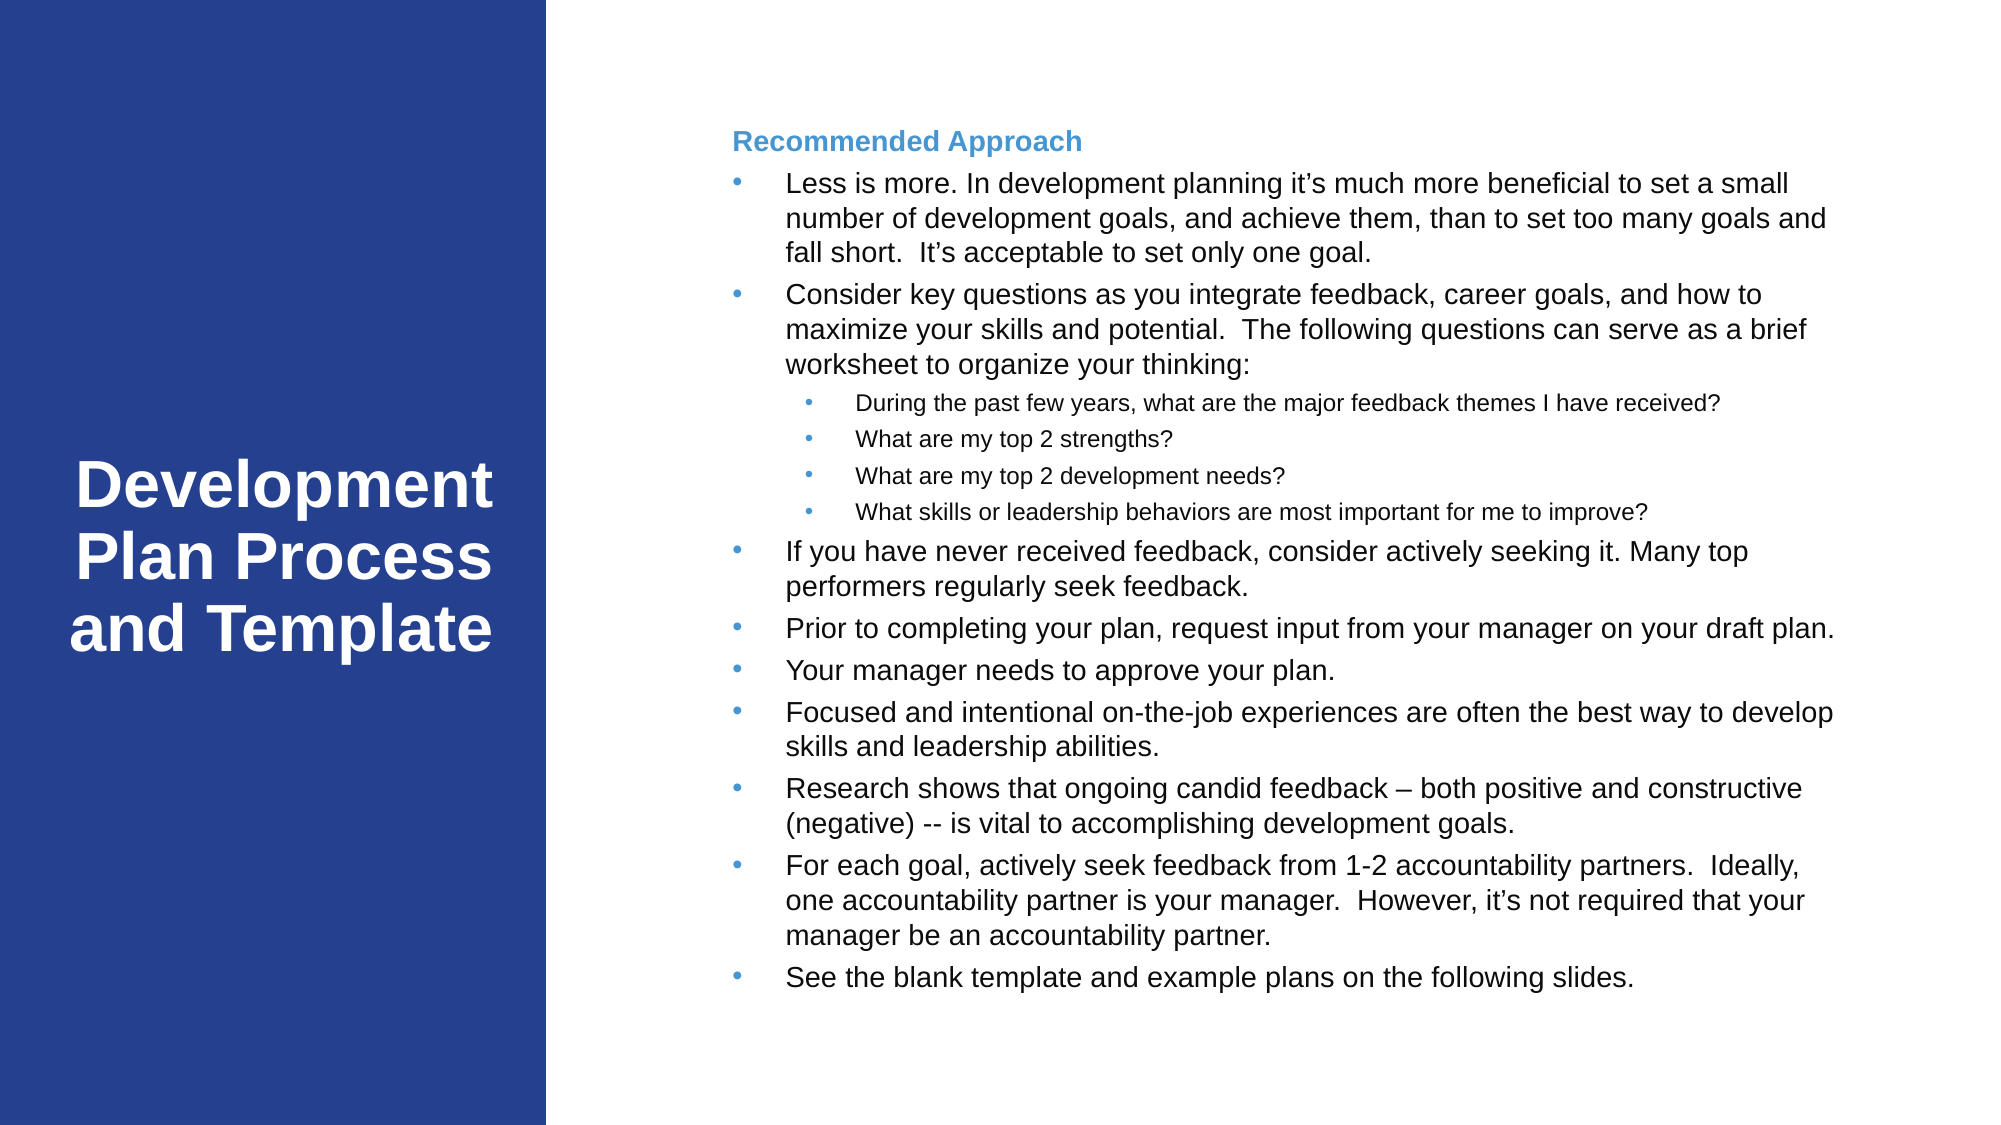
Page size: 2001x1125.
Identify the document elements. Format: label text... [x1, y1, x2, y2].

title Development Plan Process and Template [37, 448, 509, 667]
list Recommended Approach Less is more. In development planning it’s much more beneficial to set a small number of development goals, and achieve them, than to set too many goals and fall short. It’s acceptable to set only one goal. Consider key questions as you integrate feedback, career goals, and how to maximize your skills and potential. The following questions can serve as a brief worksheet to organize your thinking: During the past few years, what are the major feedback themes I have received? What are my top 2 strengths? What are my top 2 development needs? What skills or leadership behaviors are most important for me to improve? If you have never received feedback, consider actively seeking it. Many top performers regularly seek feedback. Prior to completing your plan, request input from your manager on your draft plan. Your manager needs to approve your plan. Focused and intentional on-the-job experiences are often the best way to develop skills and leadership abilities. Research shows that ongoing candid feedback – both positive and constructive (negative) -- is vital to accomplishing development goals. For each goal, actively seek feedback from 1-2 accountability partners. Ideally, one accountability partner is your manager. However, it’s not required that your manager be an accountability partner. See the blank template and example plans on the following slides. [701, 107, 1866, 1009]
